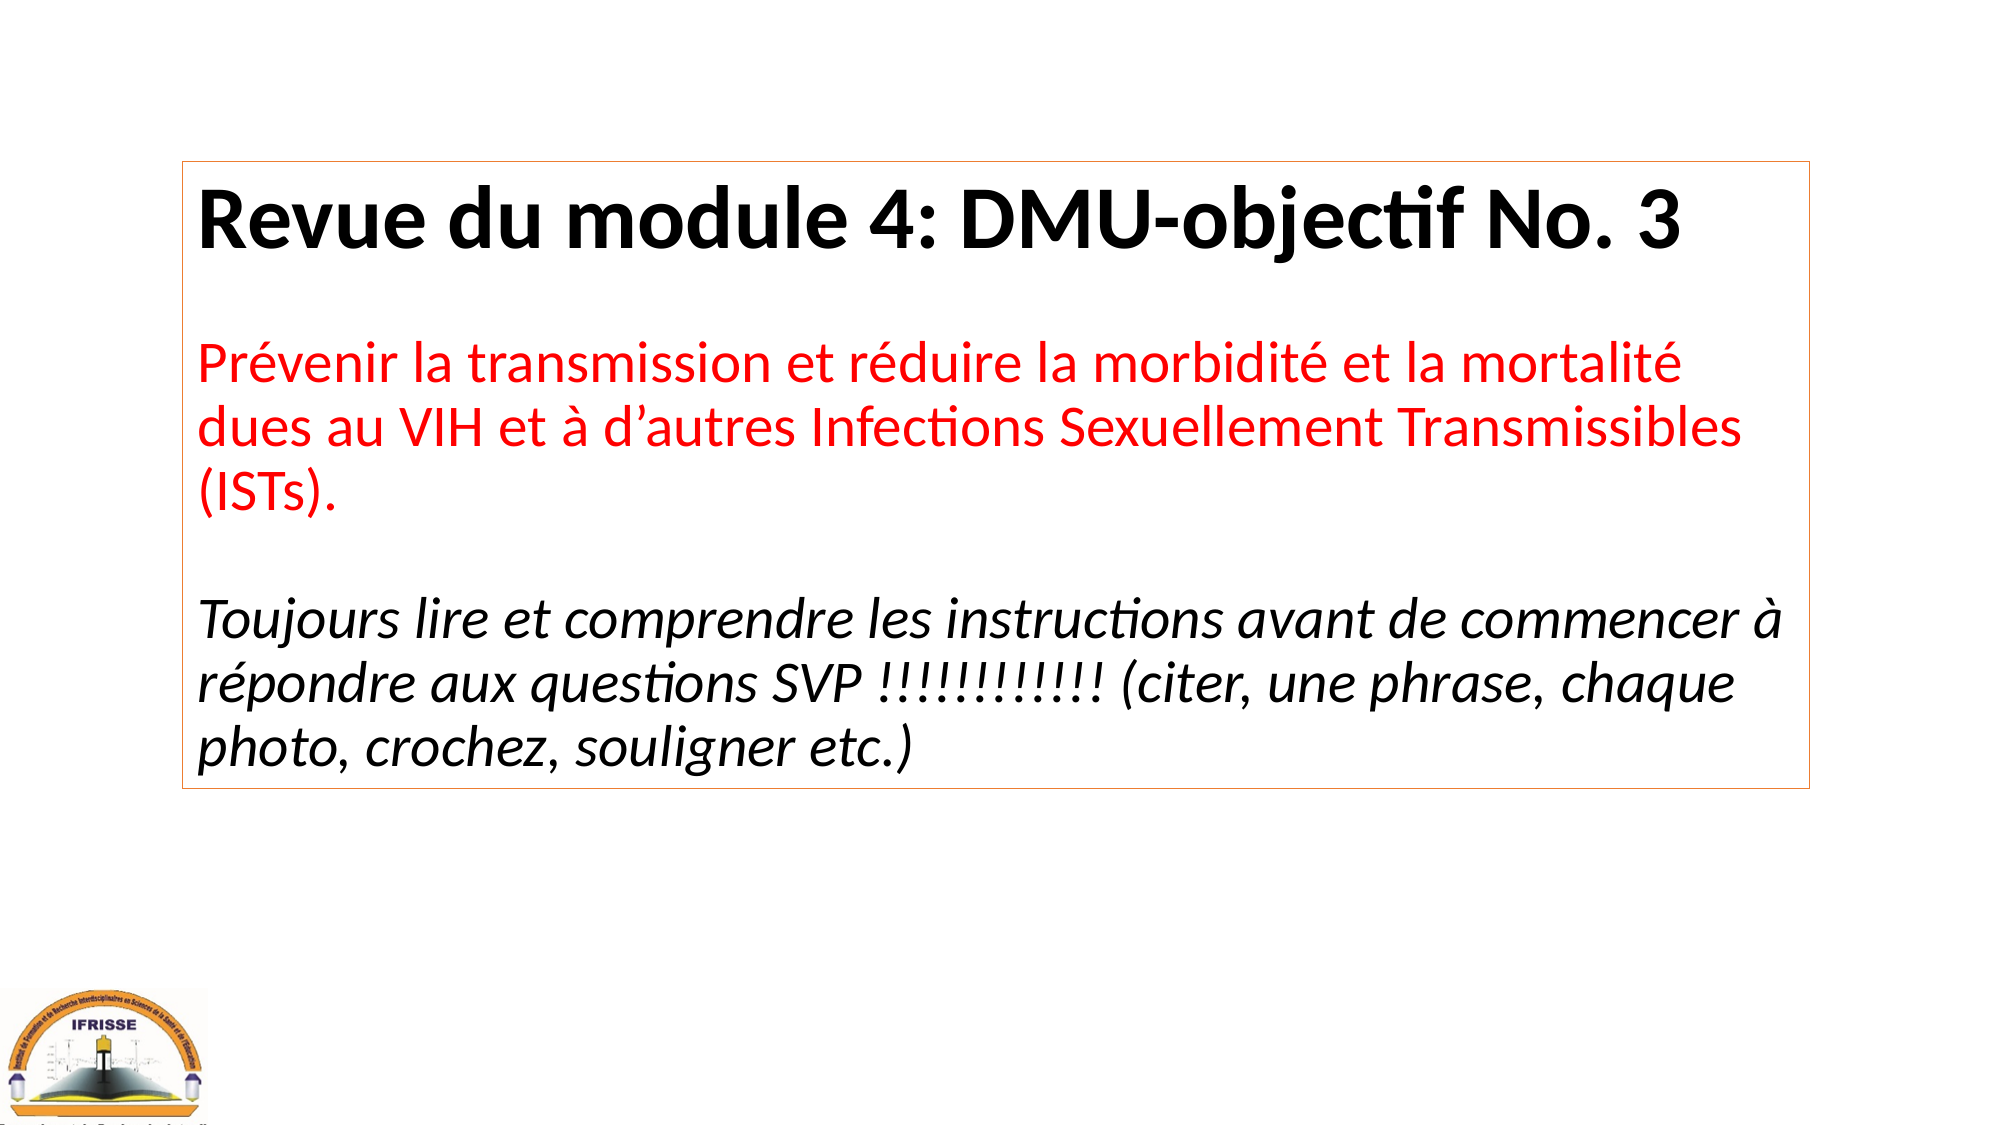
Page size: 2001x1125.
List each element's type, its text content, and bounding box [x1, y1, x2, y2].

picture [0, 988, 208, 1125]
title Revue du module 4: DMU-objectif No. 3 Prévenir la transmission et réduire la morbidité et la mortalité dues au VIH et à d’autres Infections Sexuellement Transmissibles (ISTs). Toujours lire et comprendre les instructions avant de commencer à répondre aux questions SVP !!!!!!!!!!!! (citer, une phrase, chaque photo, crochez, souligner etc.) [182, 161, 1810, 789]
